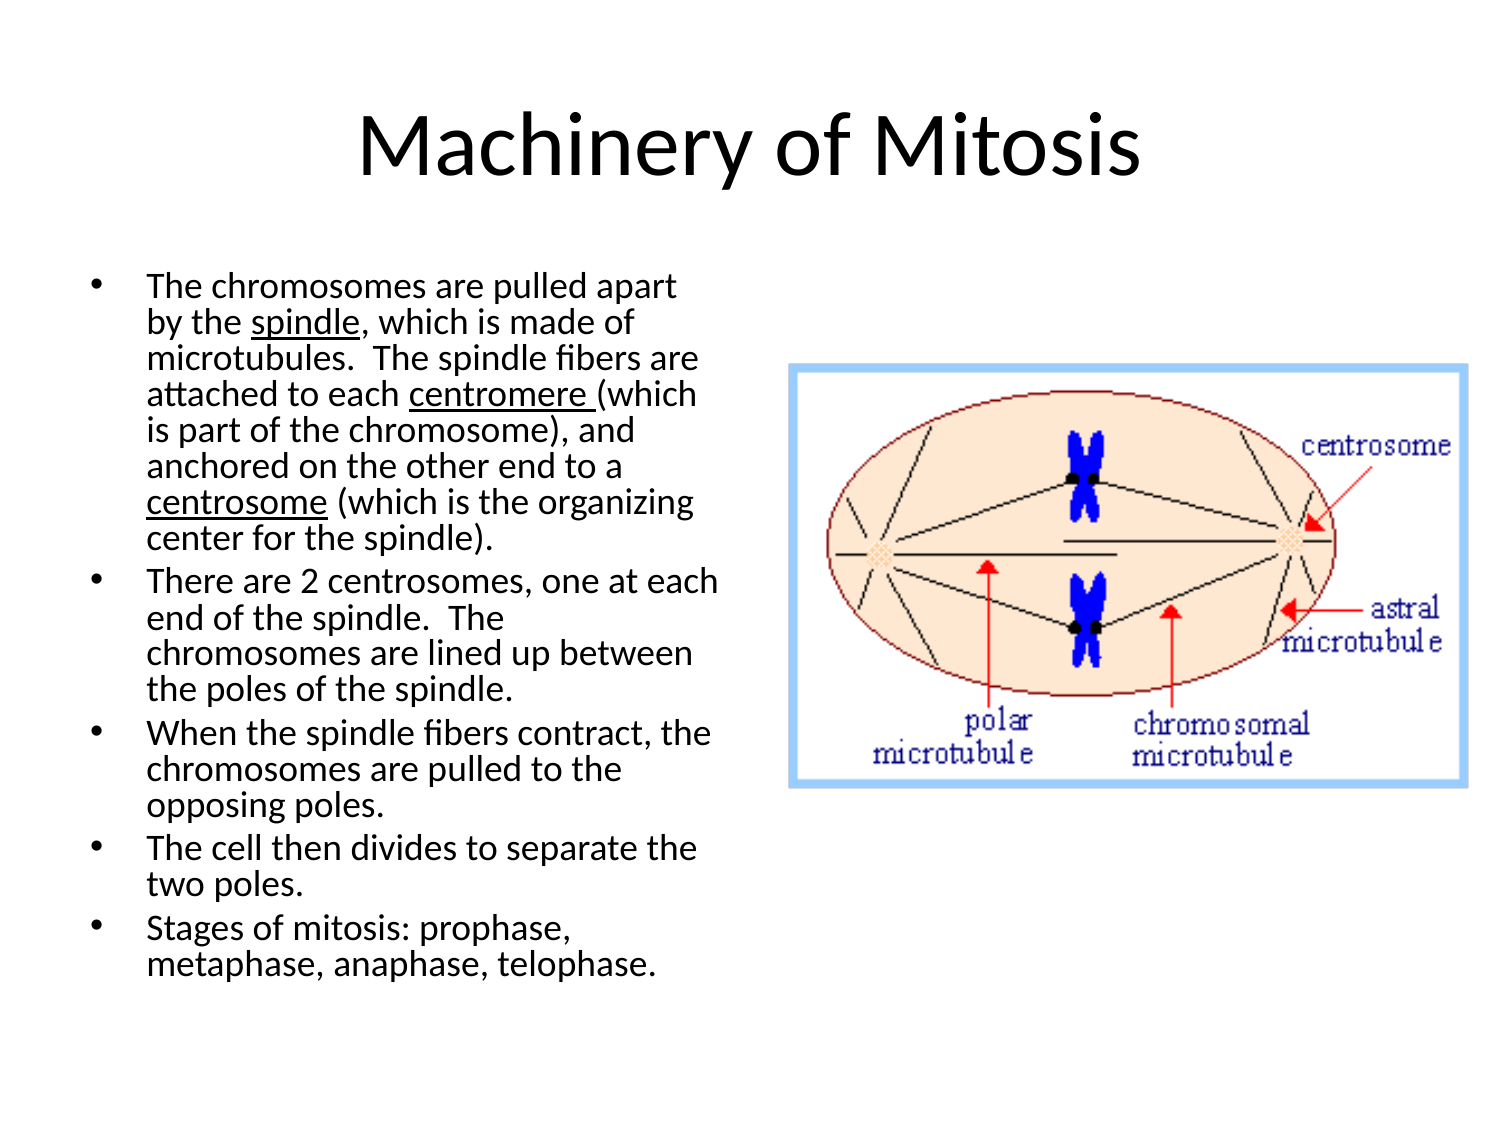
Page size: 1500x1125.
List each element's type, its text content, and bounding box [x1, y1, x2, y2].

title Machinery of Mitosis [74, 44, 1426, 233]
list The chromosomes are pulled apart by the spindle, which is made of microtubules. The spindle fibers are attached to each centromere (which is part of the chromosome), and anchored on the other end to a centrosome (which is the organizing center for the spindle). There are 2 centrosomes, one at each end of the spindle. The chromosomes are lined up between the poles of the spindle. When the spindle fibers contract, the chromosomes are pulled to the opposing poles. The cell then divides to separate the two poles. Stages of mitosis: prophase, metaphase, anaphase, telophase. [74, 262, 738, 1101]
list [787, 362, 1471, 792]
